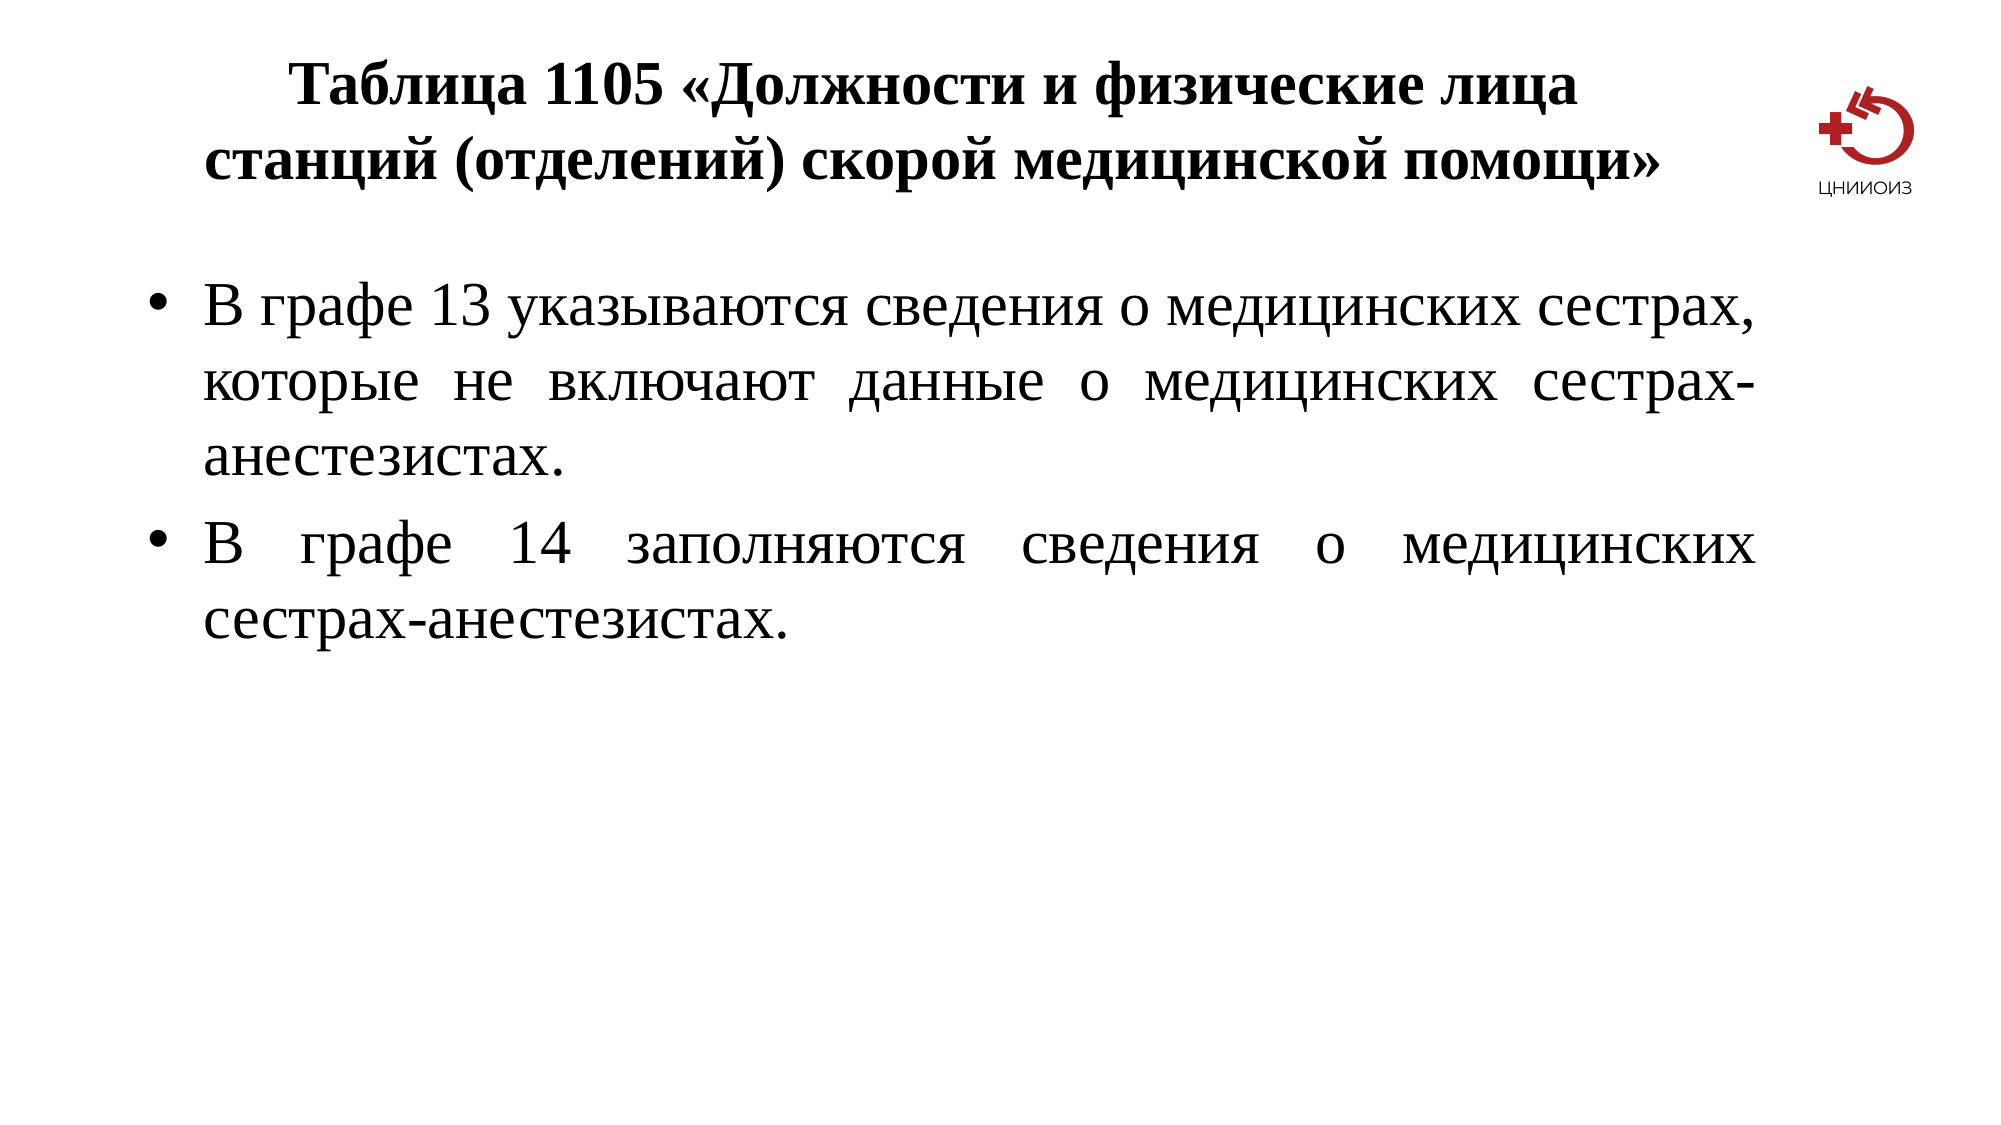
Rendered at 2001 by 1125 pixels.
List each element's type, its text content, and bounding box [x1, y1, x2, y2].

picture [1819, 86, 1914, 197]
title Таблица 1105 «Должности и физические лица станций (отделений) скорой медицинской помощи» [172, 23, 1697, 211]
list В графе 13 указываются сведения о медицинских сестрах, которые не включают данные о медицинских сестрах-анестезистах. В графе 14 заполняются сведения о медицинских сестрах-анестезистах. [132, 255, 1774, 1082]
